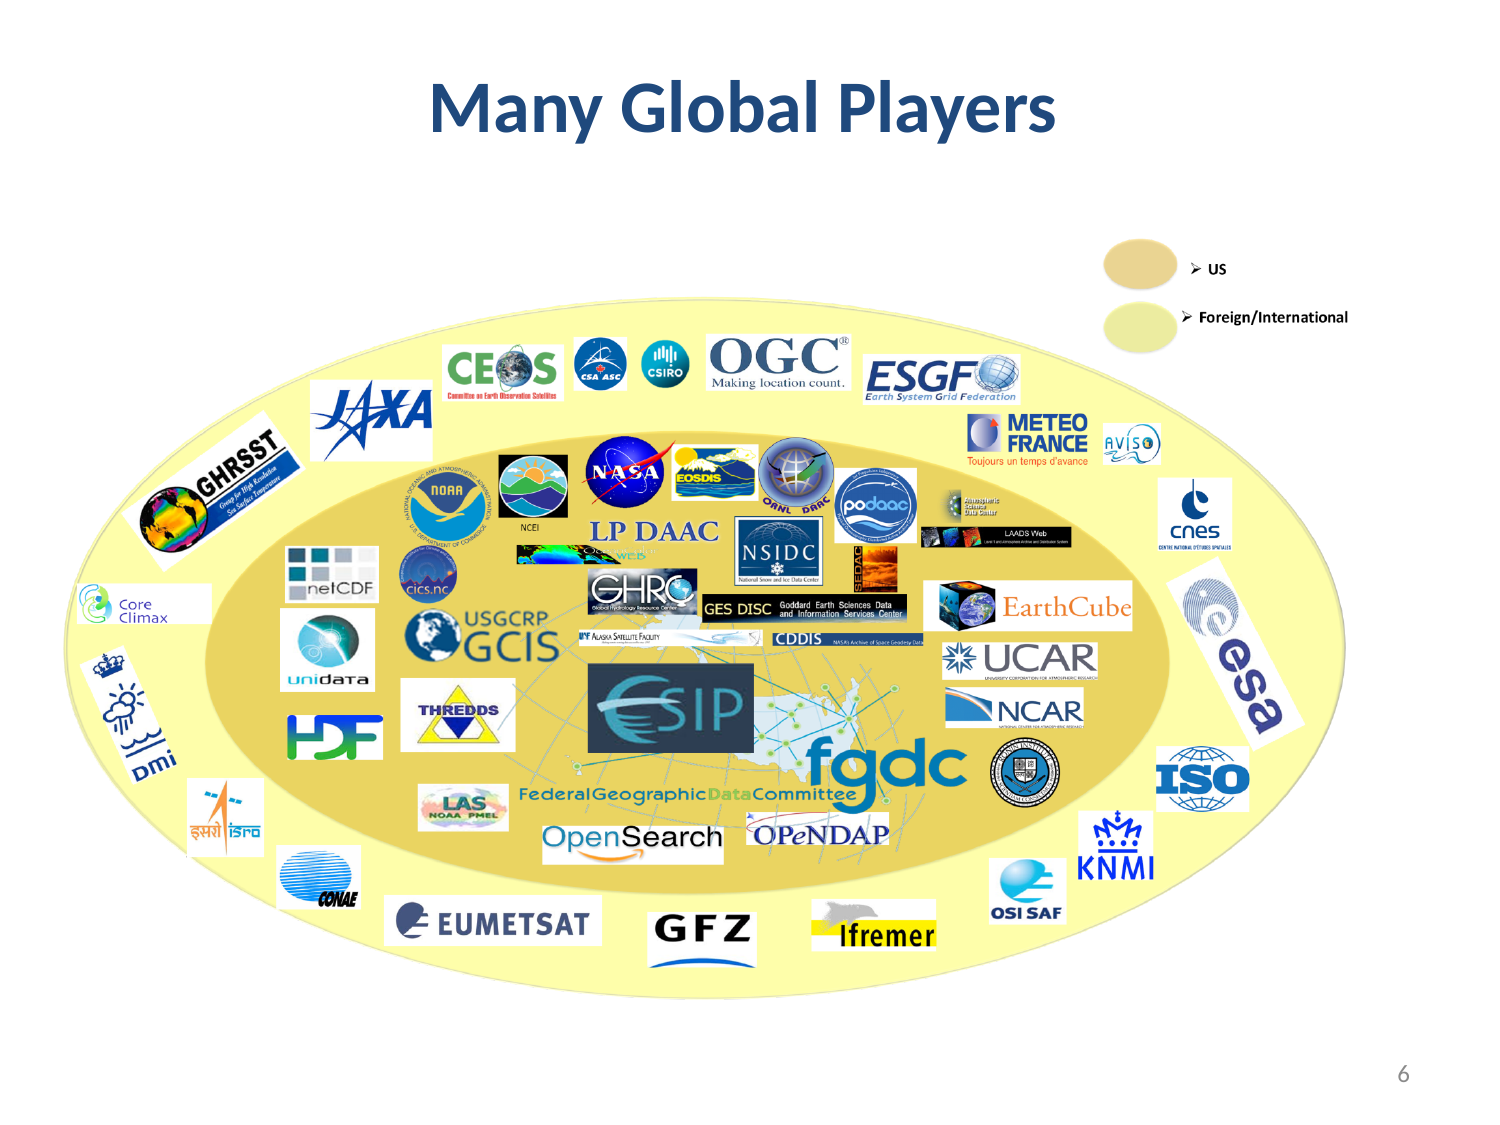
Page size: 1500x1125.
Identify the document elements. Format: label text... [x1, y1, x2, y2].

slide_number 6 [1074, 1042, 1425, 1103]
picture [62, 237, 1452, 1001]
title Many Global Players [200, 50, 1287, 155]
